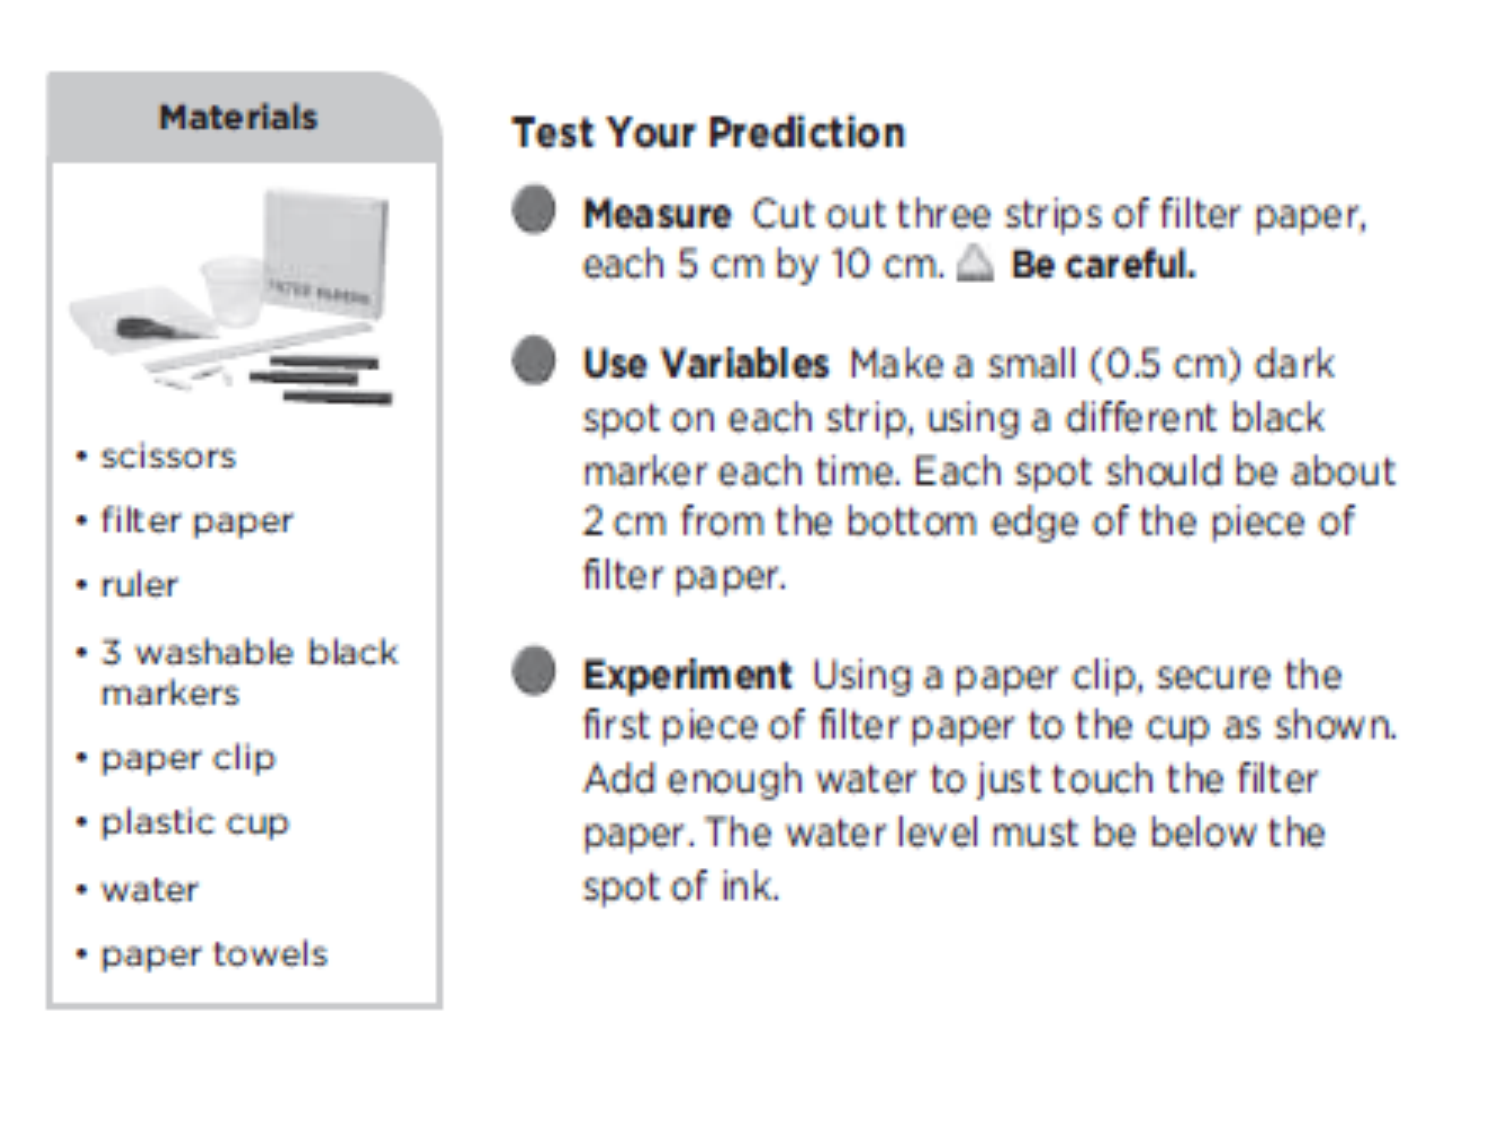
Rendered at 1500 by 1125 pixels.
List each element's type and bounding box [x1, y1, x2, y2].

picture [37, 49, 451, 1038]
picture [462, 87, 1427, 1013]
